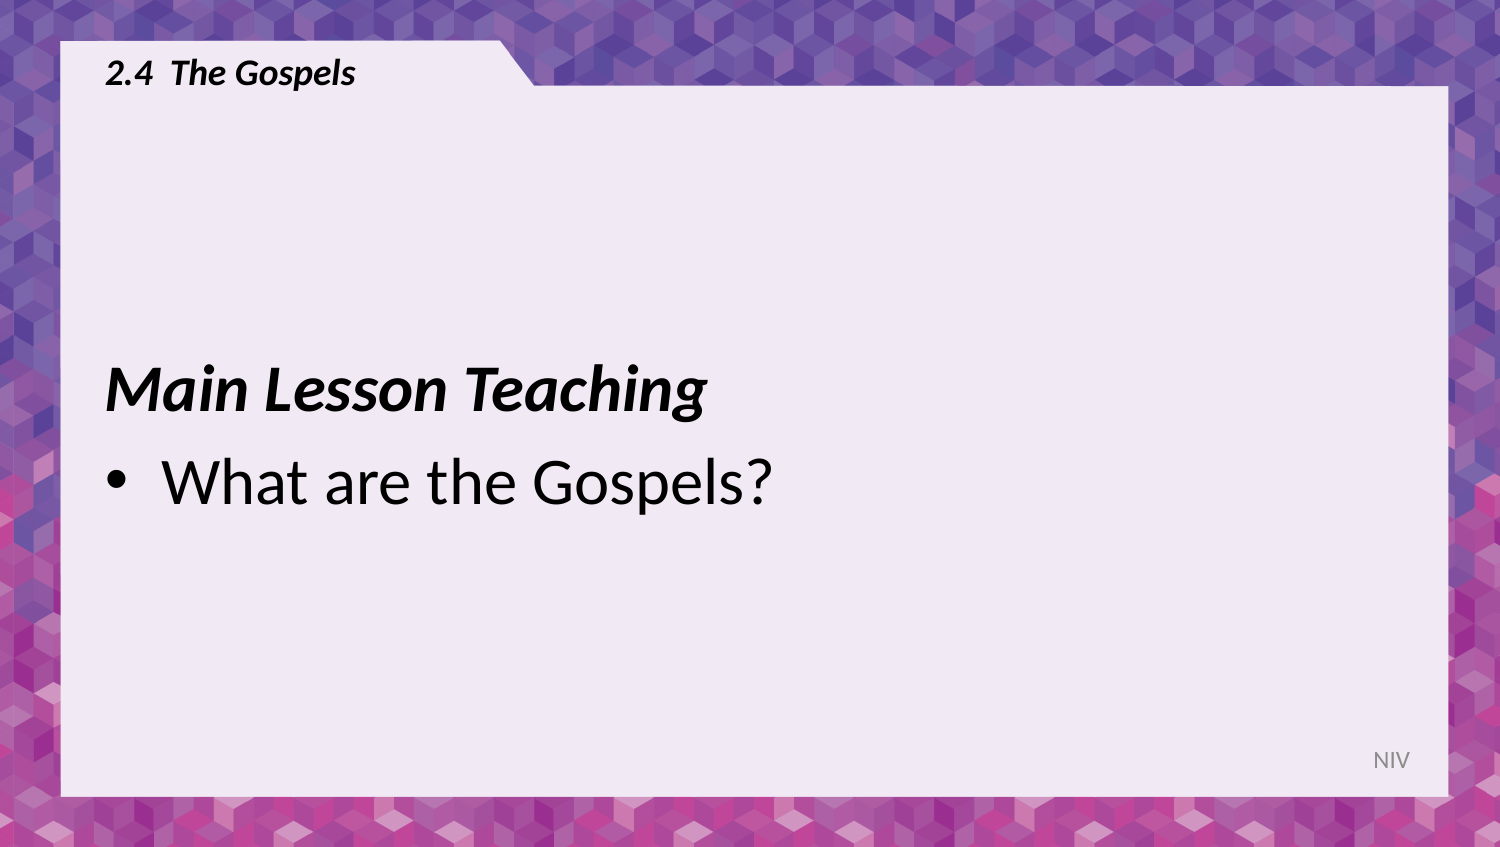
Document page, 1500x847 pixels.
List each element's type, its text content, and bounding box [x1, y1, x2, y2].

title 2.4 The Gospels [89, 33, 1420, 108]
list Main Lesson Teaching What are the Gospels? [89, 141, 1403, 722]
footer NIV [950, 736, 1425, 782]
picture [0, 0, 1500, 847]
